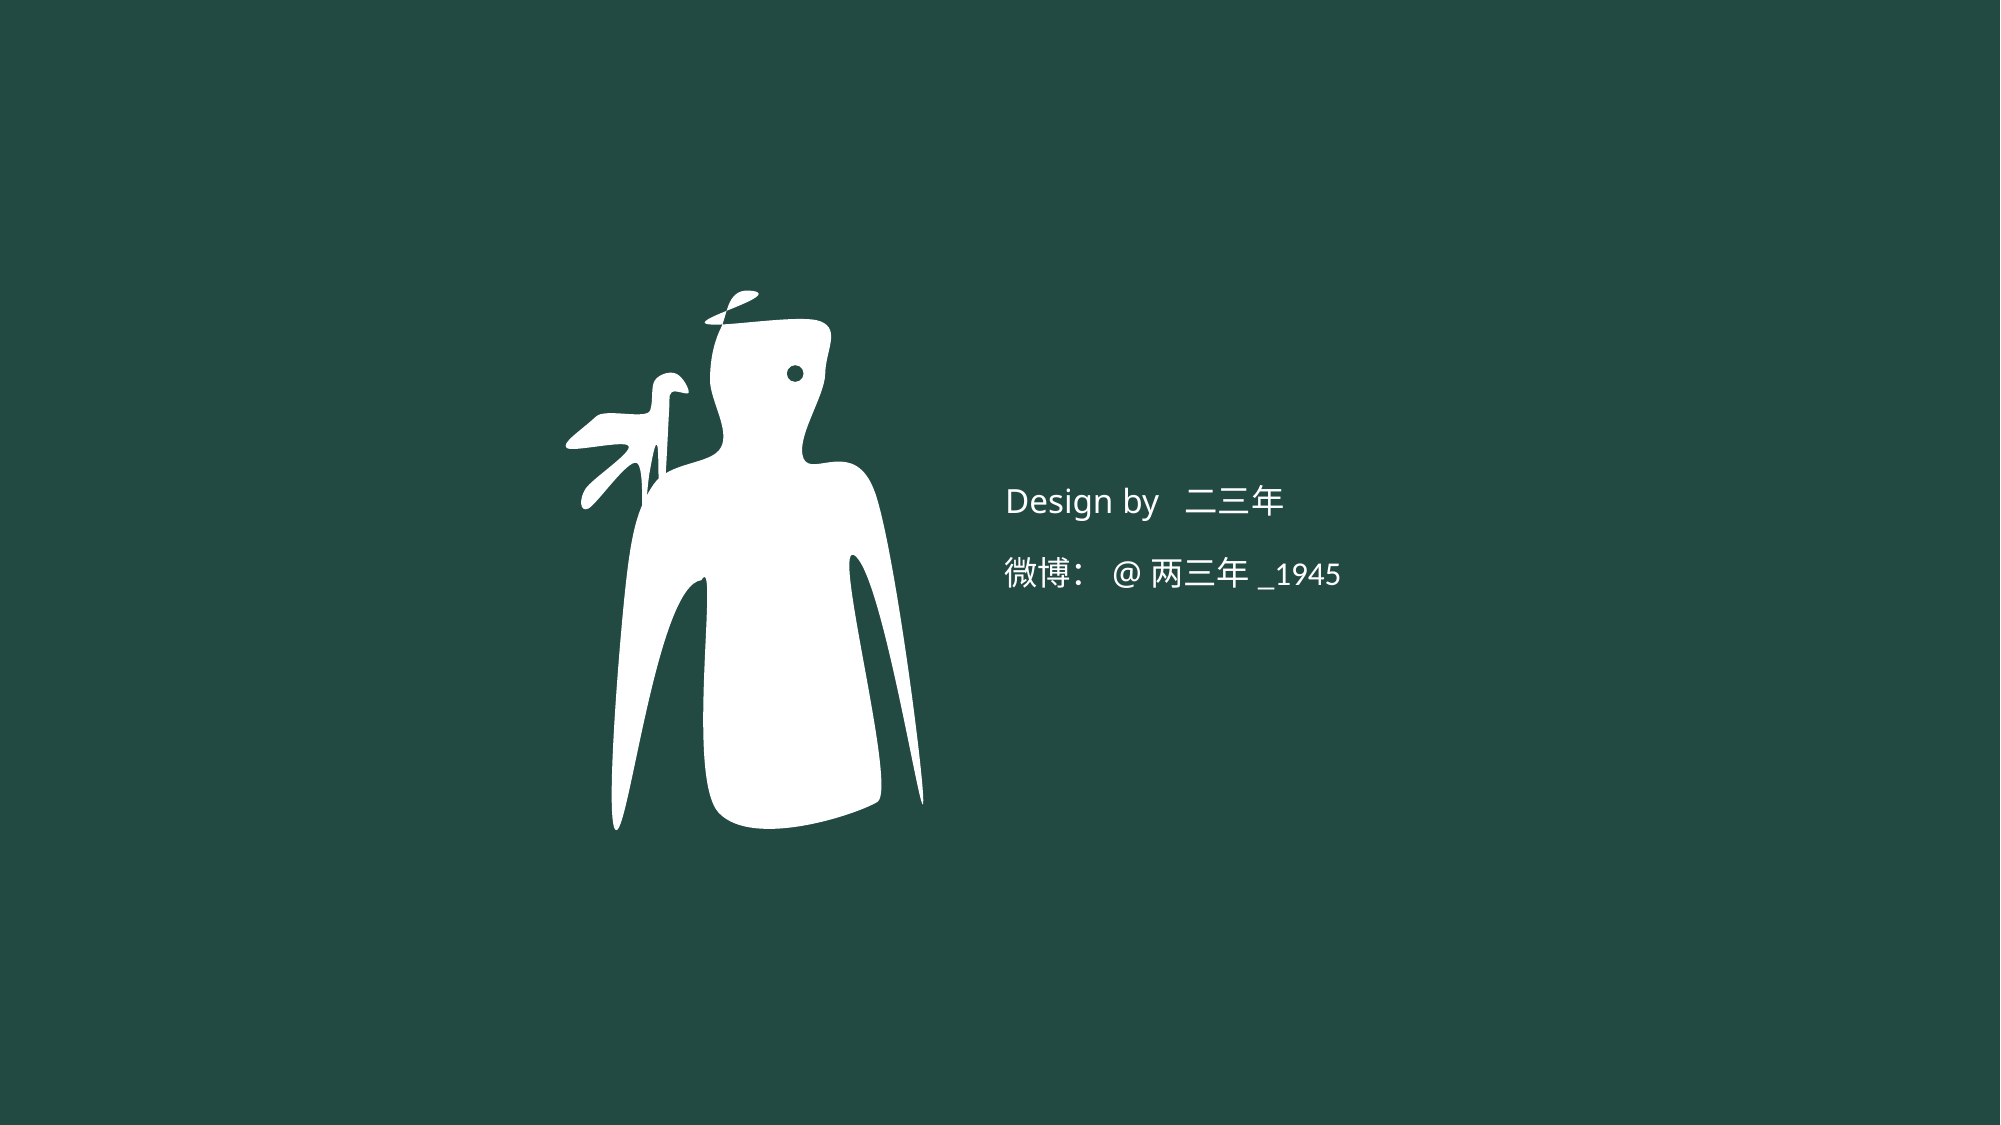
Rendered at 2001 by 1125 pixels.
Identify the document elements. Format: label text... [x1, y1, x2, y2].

text_box 微博：@两三年_1945 [989, 544, 1364, 600]
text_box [566, 290, 924, 831]
text_box Design by 二三年 [990, 472, 1365, 528]
